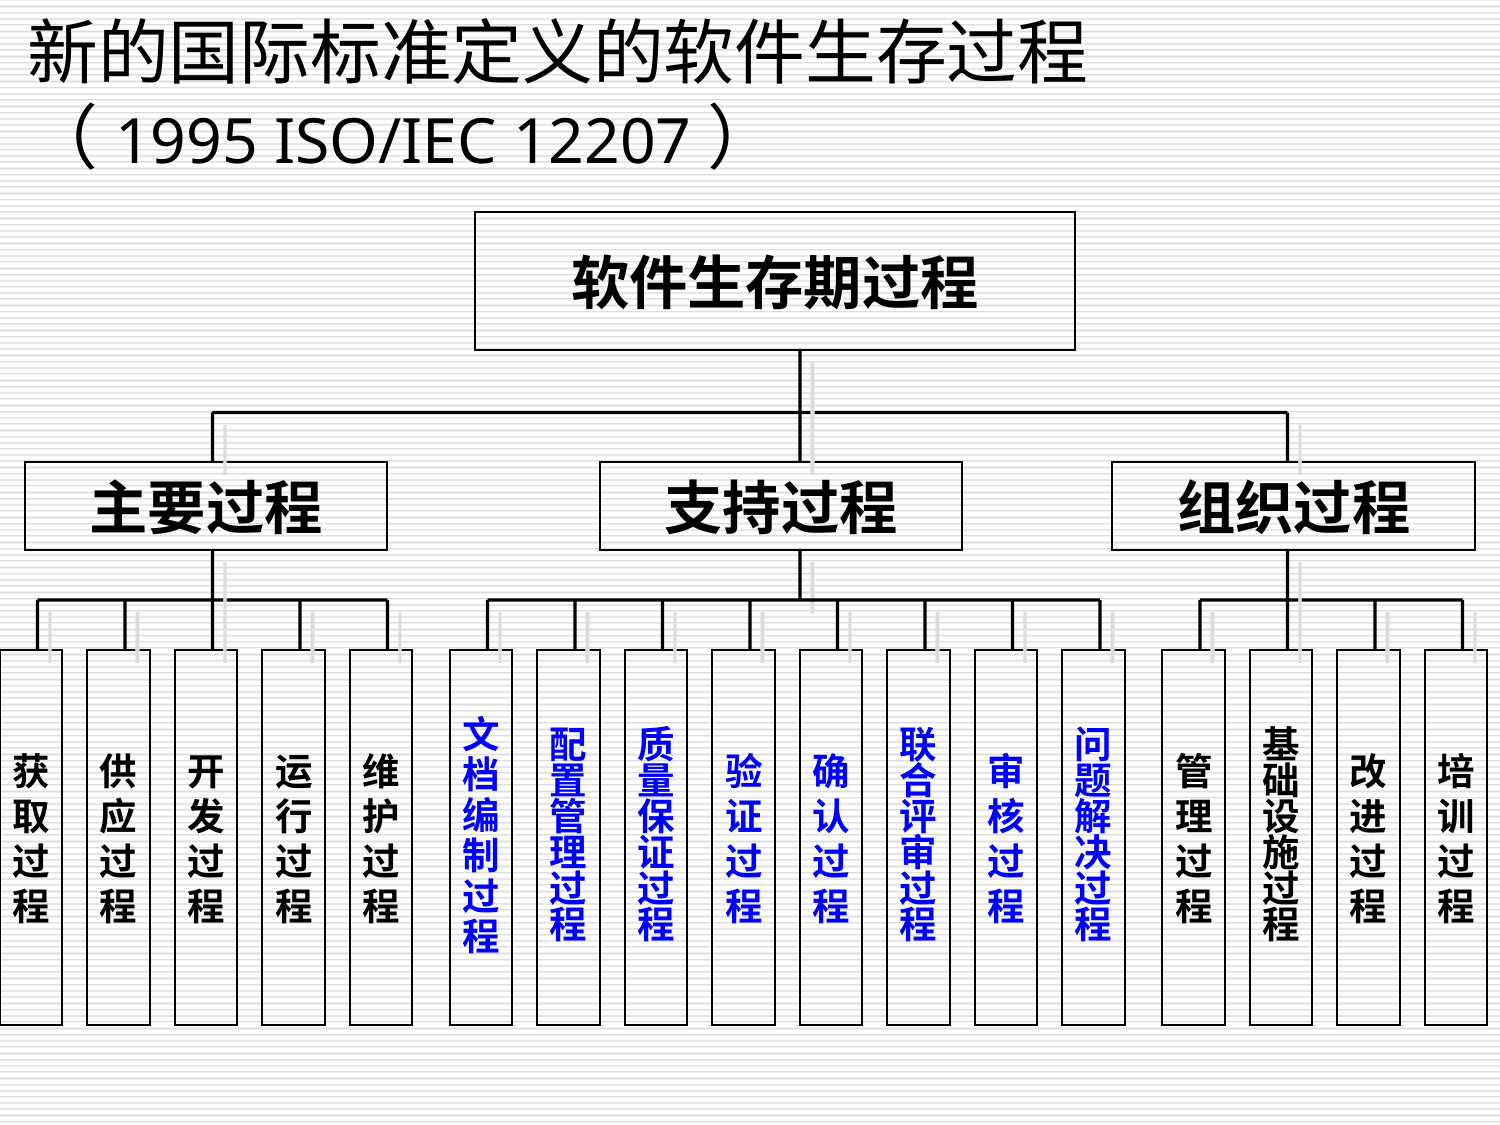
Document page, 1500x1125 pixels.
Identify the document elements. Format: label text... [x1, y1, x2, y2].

text_box 验 证 过 程 [712, 649, 775, 1025]
text_box 问 题 解 决 过 程 [1062, 649, 1125, 1025]
text_box 获 取 过 程 [0, 649, 63, 1025]
text_box 维 护 过 程 [349, 649, 413, 1025]
text_box 主要过程 [24, 462, 388, 550]
text_box 运 行 过 程 [262, 649, 325, 1025]
text_box 联 合 评 审 过 程 [887, 649, 950, 1025]
picture [800, 413, 812, 462]
text_box 支持过程 [599, 462, 963, 550]
text_box 培 训 过 程 [1424, 649, 1488, 1025]
picture [1288, 601, 1299, 649]
text_box 审 核 过 程 [974, 649, 1038, 1025]
text_box 质 量 保 证 过 程 [624, 649, 688, 1025]
text_box 开 发 过 程 [174, 649, 238, 1025]
text_box 供 应 过 程 [87, 649, 150, 1025]
text_box 新的国际标准定义的软件生存过程 （1995 ISO/IEC 12207） [12, 9, 1500, 175]
text_box 改 进 过 程 [1337, 649, 1400, 1025]
text_box 组织过程 [1112, 462, 1475, 550]
text_box 文 档 编 制 过 程 [449, 649, 513, 1025]
text_box 配 置 管 理 过 程 [537, 649, 600, 1025]
text_box 管 理 过 程 [1162, 649, 1225, 1025]
picture [213, 601, 224, 649]
text_box 软件生存期过程 [474, 212, 1075, 350]
text_box 确 认 过 程 [799, 649, 863, 1025]
picture [0, 0, 1500, 1125]
text_box 基 础 设 施 过 程 [1249, 649, 1313, 1025]
